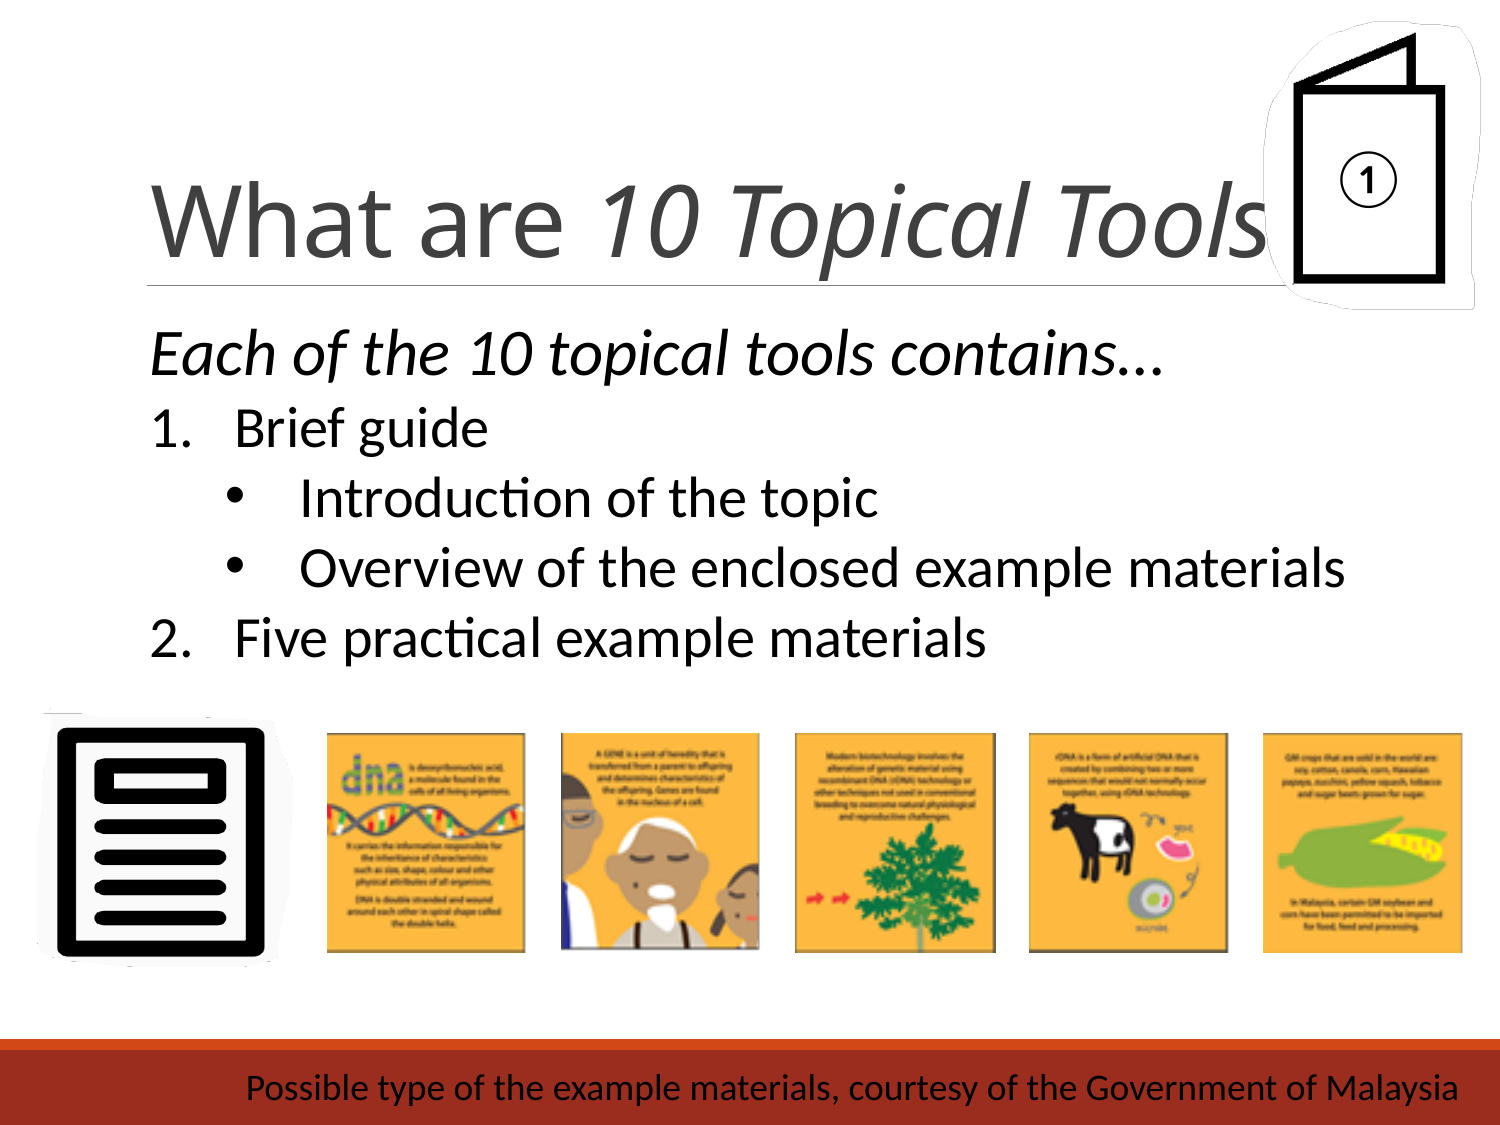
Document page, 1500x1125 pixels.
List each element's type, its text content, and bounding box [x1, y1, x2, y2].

picture [1258, 16, 1487, 316]
picture [326, 733, 529, 953]
picture [1262, 733, 1465, 953]
text_box Brief guide Introduction of the topic Overview of the enclosed example materials Five practical example materials [134, 382, 1486, 677]
picture [31, 703, 299, 971]
picture [794, 733, 997, 953]
text_box Each of the 10 topical tools contains… [135, 301, 1302, 382]
text_box Possible type of the example materials, courtesy of the Government of Malaysia [231, 1055, 1493, 1115]
picture [1028, 733, 1231, 953]
title What are 10 Topical Tools? [135, 47, 1255, 285]
picture [560, 733, 763, 953]
